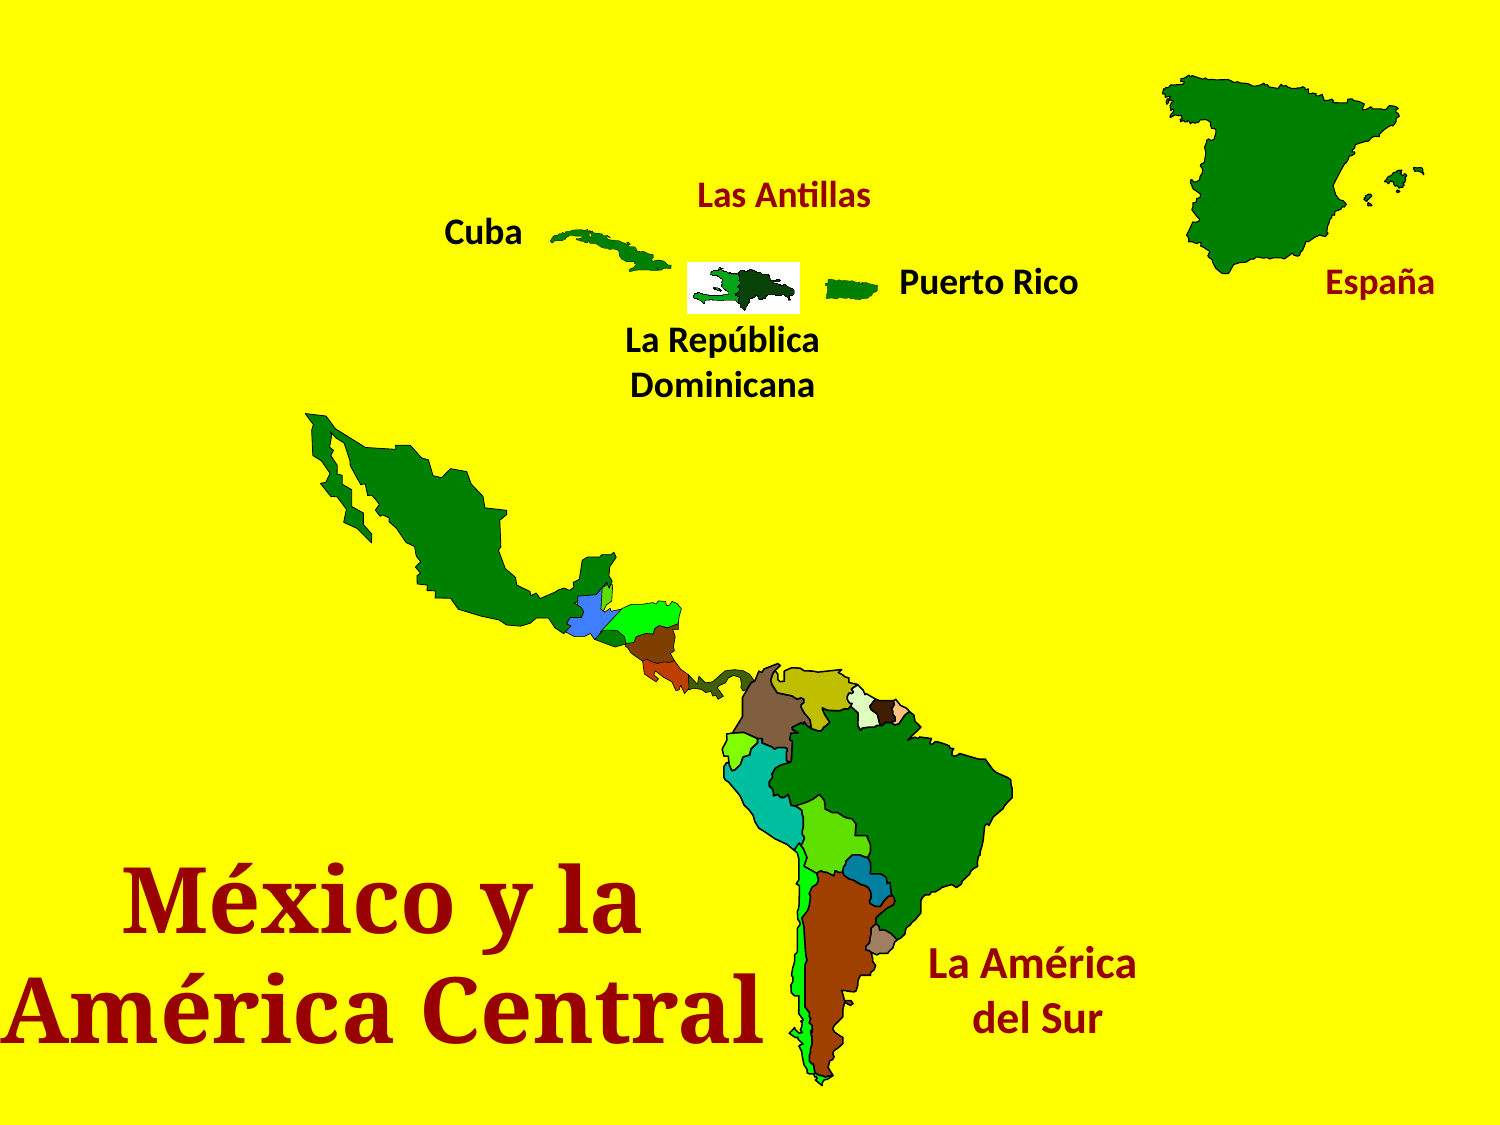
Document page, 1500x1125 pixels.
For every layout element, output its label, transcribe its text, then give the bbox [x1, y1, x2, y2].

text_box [0, 412, 780, 1072]
text_box La República Dominicana [610, 322, 836, 412]
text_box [549, 162, 929, 314]
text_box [1162, 74, 1476, 326]
text_box Puerto Rico [932, 249, 1095, 310]
text_box Cuba [429, 199, 538, 260]
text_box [720, 662, 1176, 1088]
